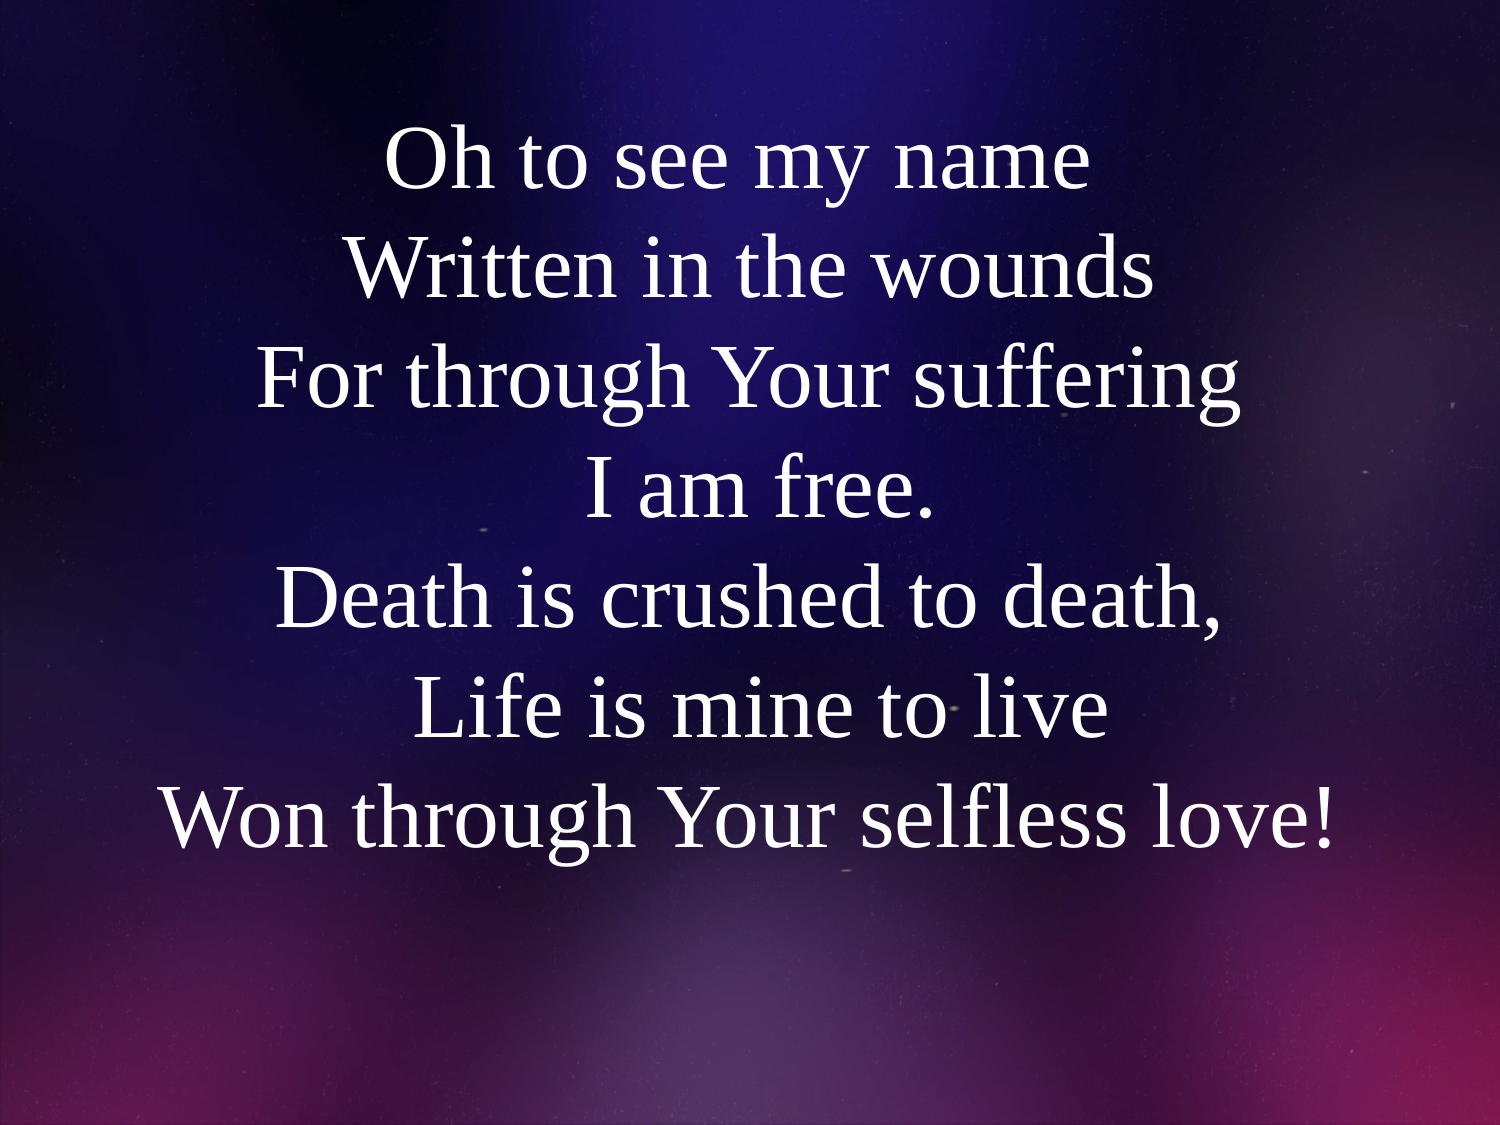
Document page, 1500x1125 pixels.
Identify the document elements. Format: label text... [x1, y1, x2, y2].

title Oh to see my name Written in the wounds For through Your suffering I am free. Death is crushed to death, Life is mine to live Won through Your selfless love! [112, 387, 1388, 575]
picture [0, 0, 1500, 1125]
